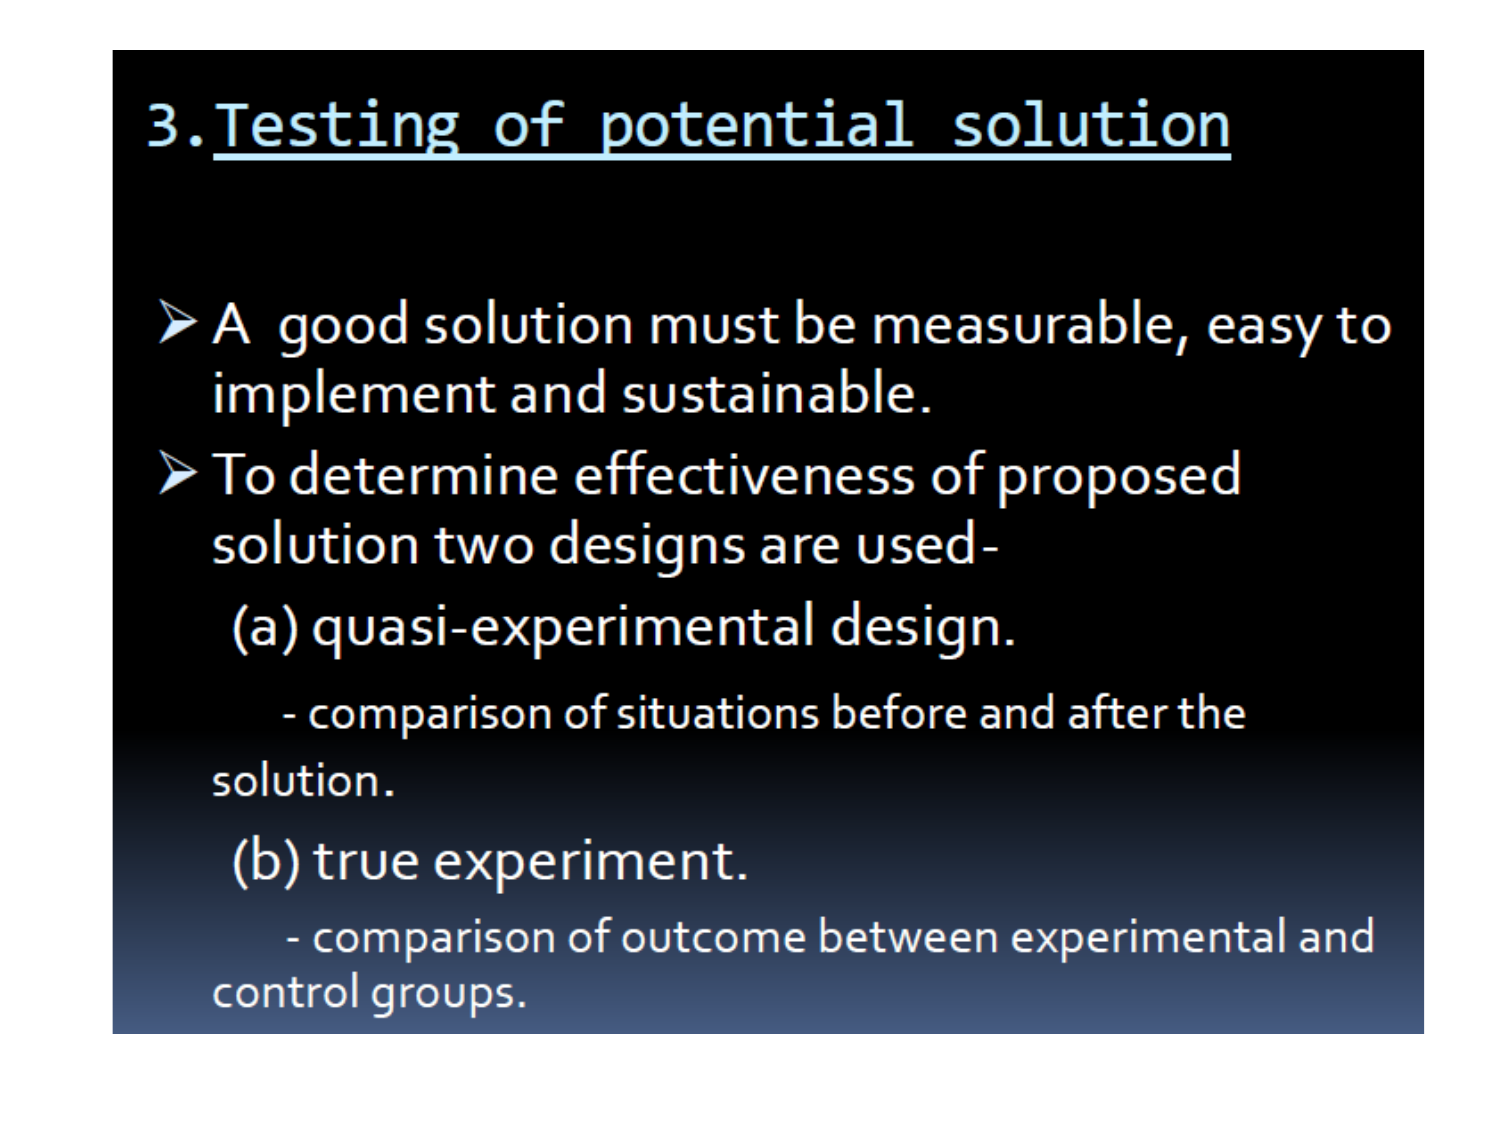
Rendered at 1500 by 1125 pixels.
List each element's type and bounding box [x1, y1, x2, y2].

picture [112, 49, 1425, 1034]
